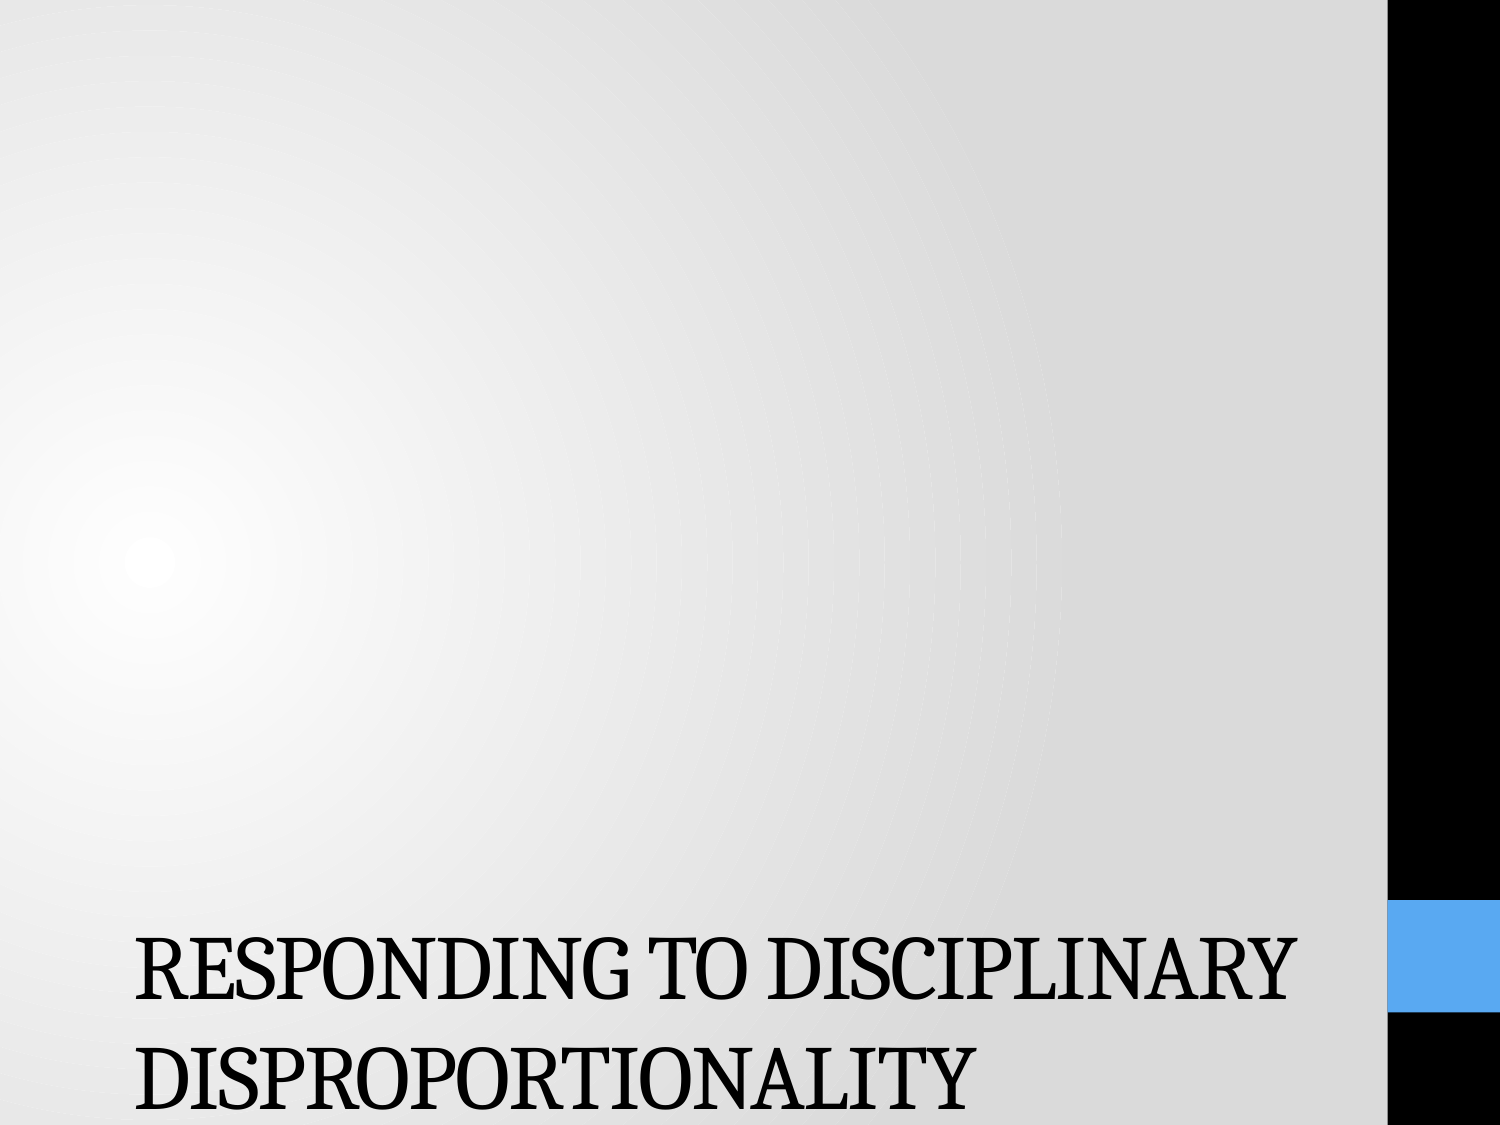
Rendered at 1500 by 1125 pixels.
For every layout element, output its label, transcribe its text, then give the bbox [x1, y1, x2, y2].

title Responding to Disciplinary Disproportionality [118, 900, 1375, 1092]
